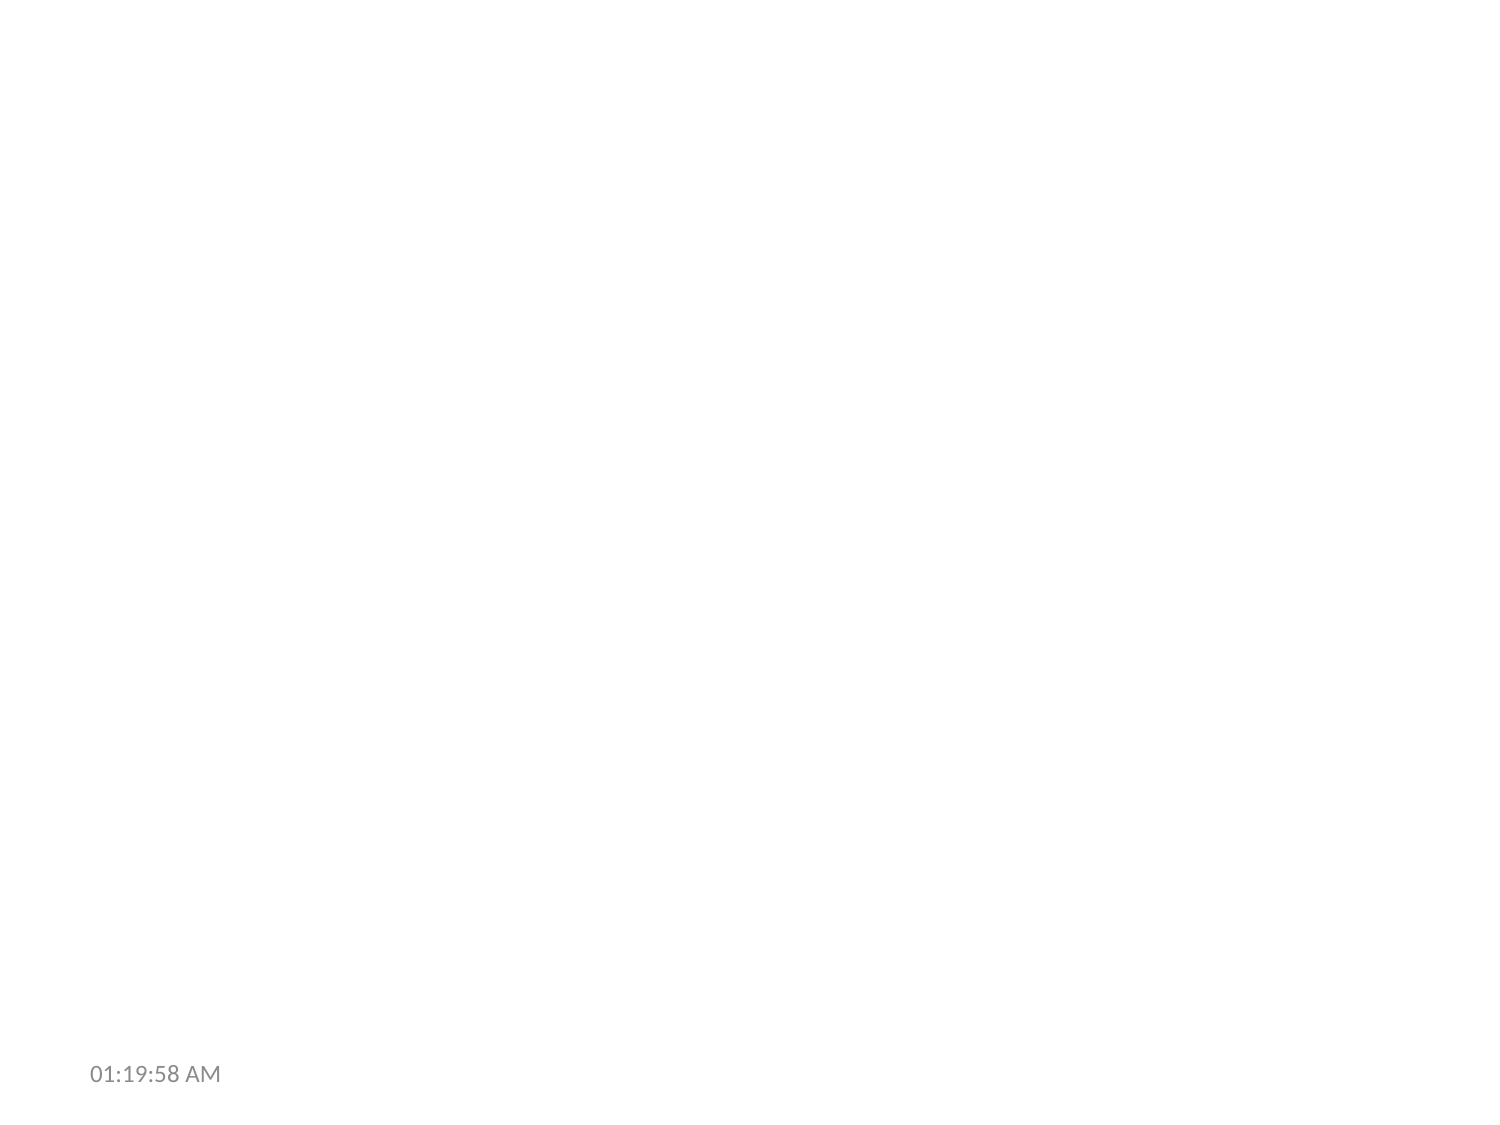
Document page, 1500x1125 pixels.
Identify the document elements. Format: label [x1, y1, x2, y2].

slide_number [75, 1042, 425, 1103]
